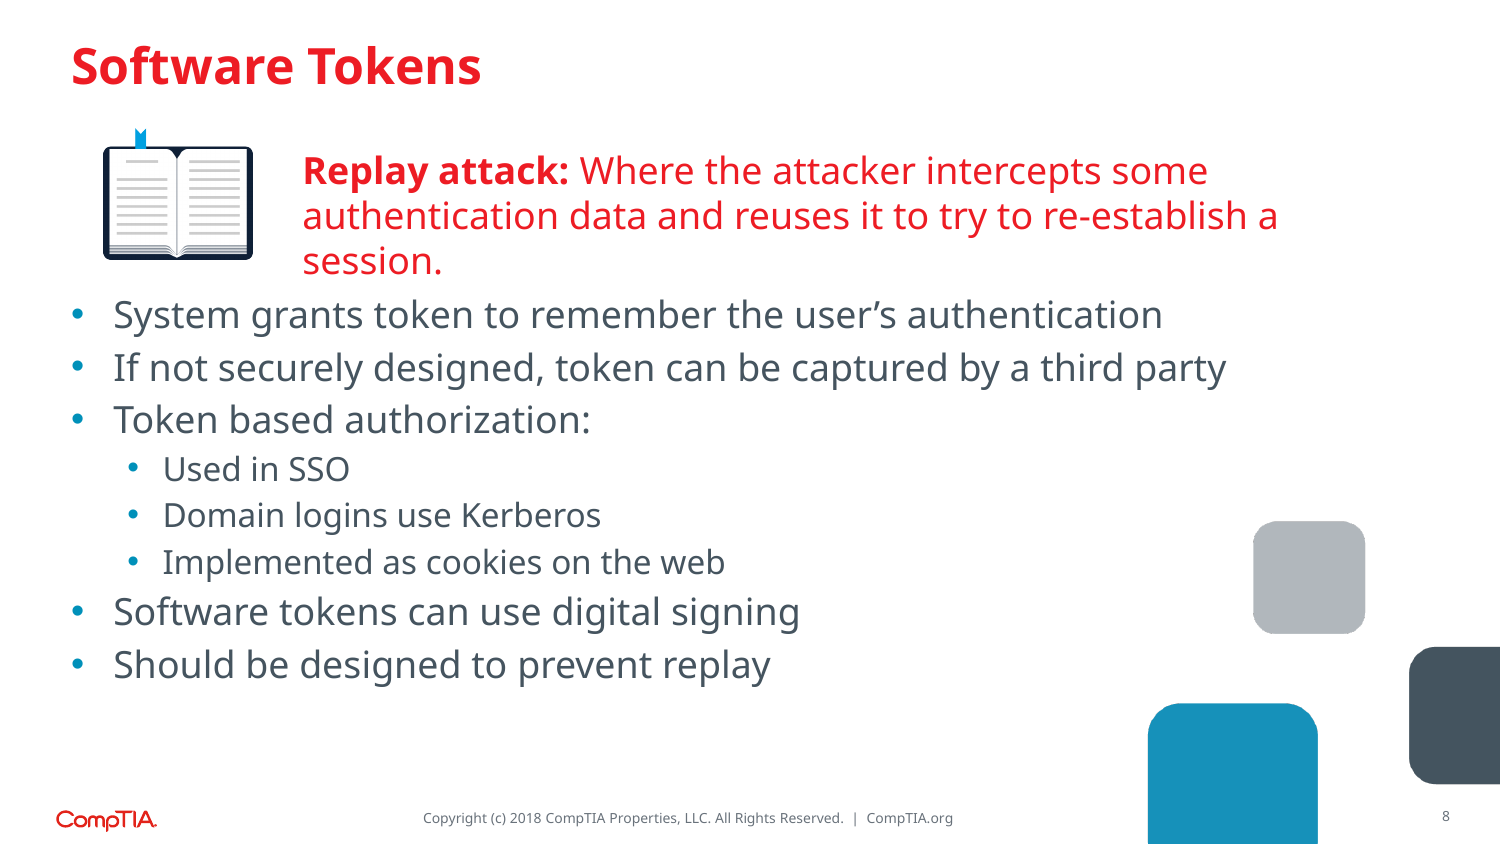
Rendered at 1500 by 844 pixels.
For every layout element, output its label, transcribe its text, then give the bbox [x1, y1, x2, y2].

list System grants token to remember the user’s authentication If not securely designed, token can be captured by a third party Token based authorization: Used in SSO Domain logins use Kerberos Implemented as cookies on the web Software tokens can use digital signing Should be designed to prevent replay [56, 283, 1444, 774]
title Software Tokens [56, 12, 1350, 117]
picture [103, 128, 253, 260]
list Replay attack: Where the attacker intercepts some authentication data and reuses it to try to re-establish a session. [287, 139, 1425, 234]
picture [1138, 515, 1500, 844]
slide_number 8 [1407, 800, 1450, 835]
